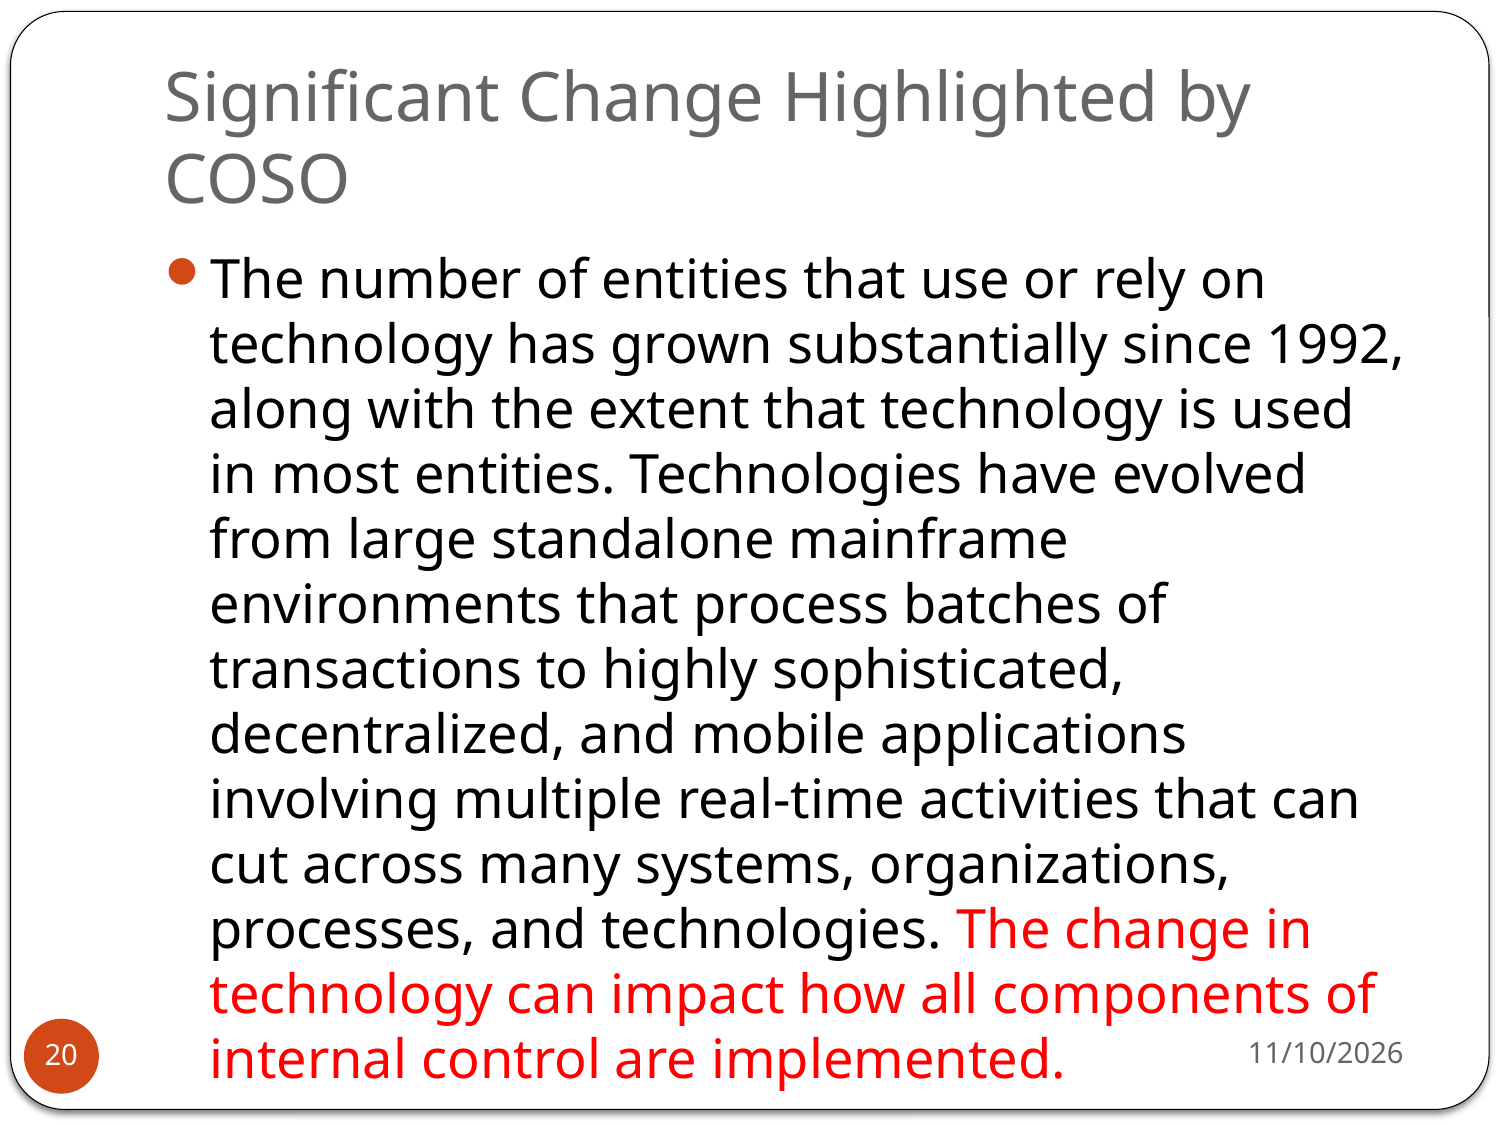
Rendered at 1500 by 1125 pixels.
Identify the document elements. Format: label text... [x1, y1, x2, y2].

slide_number 20 [23, 1018, 99, 1094]
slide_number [1012, 1015, 1419, 1094]
list The number of entities that use or rely on technology has grown substantially since 1992, along with the extent that technology is used in most entities. Technologies have evolved from large standalone mainframe environments that process batches of transactions to highly sophisticated, decentralized, and mobile applications involving multiple real-time activities that can cut across many systems, organizations, processes, and technologies. The change in technology can impact how all components of internal control are implemented. [150, 237, 1425, 988]
title Significant Change Highlighted by COSO [150, 45, 1425, 233]
